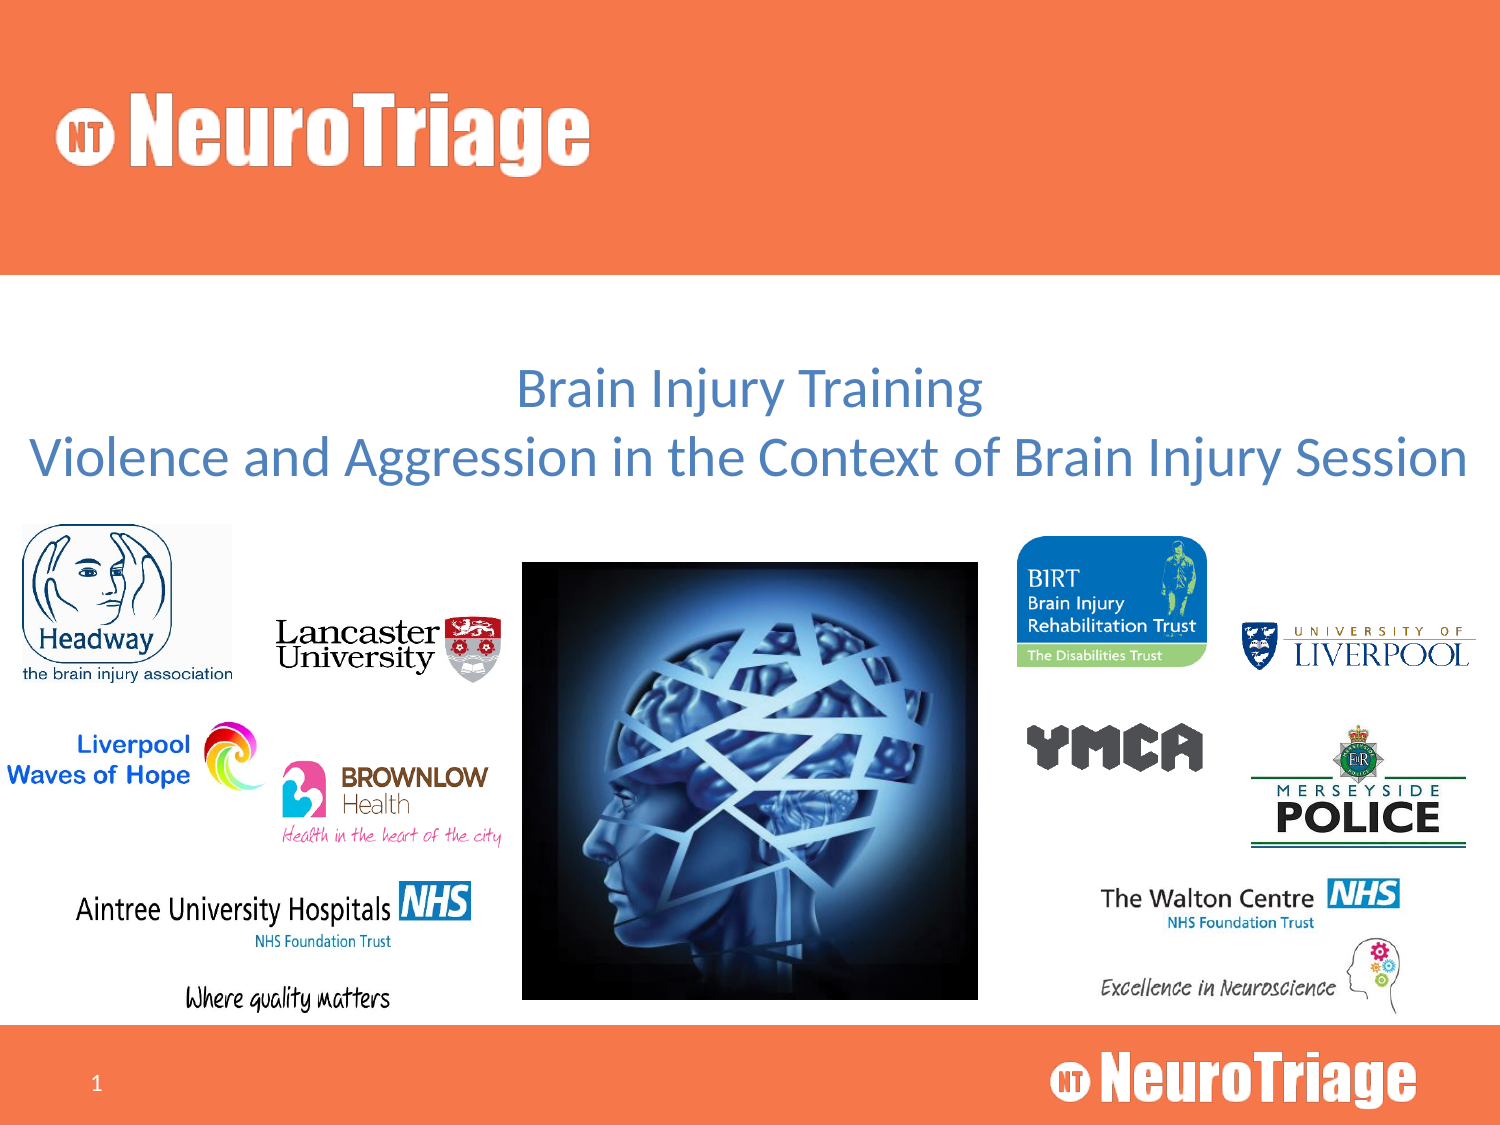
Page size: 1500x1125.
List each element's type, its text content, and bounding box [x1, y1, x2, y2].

picture [74, 881, 471, 1013]
picture [275, 753, 510, 848]
slide_number 1 [75, 1051, 425, 1112]
picture [521, 536, 1500, 1000]
title Brain Injury Training Violence and Aggression in the Context of Brain Injury Session [0, 324, 1500, 591]
picture [1063, 854, 1436, 1021]
picture [1037, 1030, 1425, 1125]
picture [0, 719, 273, 796]
picture [276, 582, 501, 713]
picture [37, 62, 603, 200]
picture [22, 524, 232, 683]
